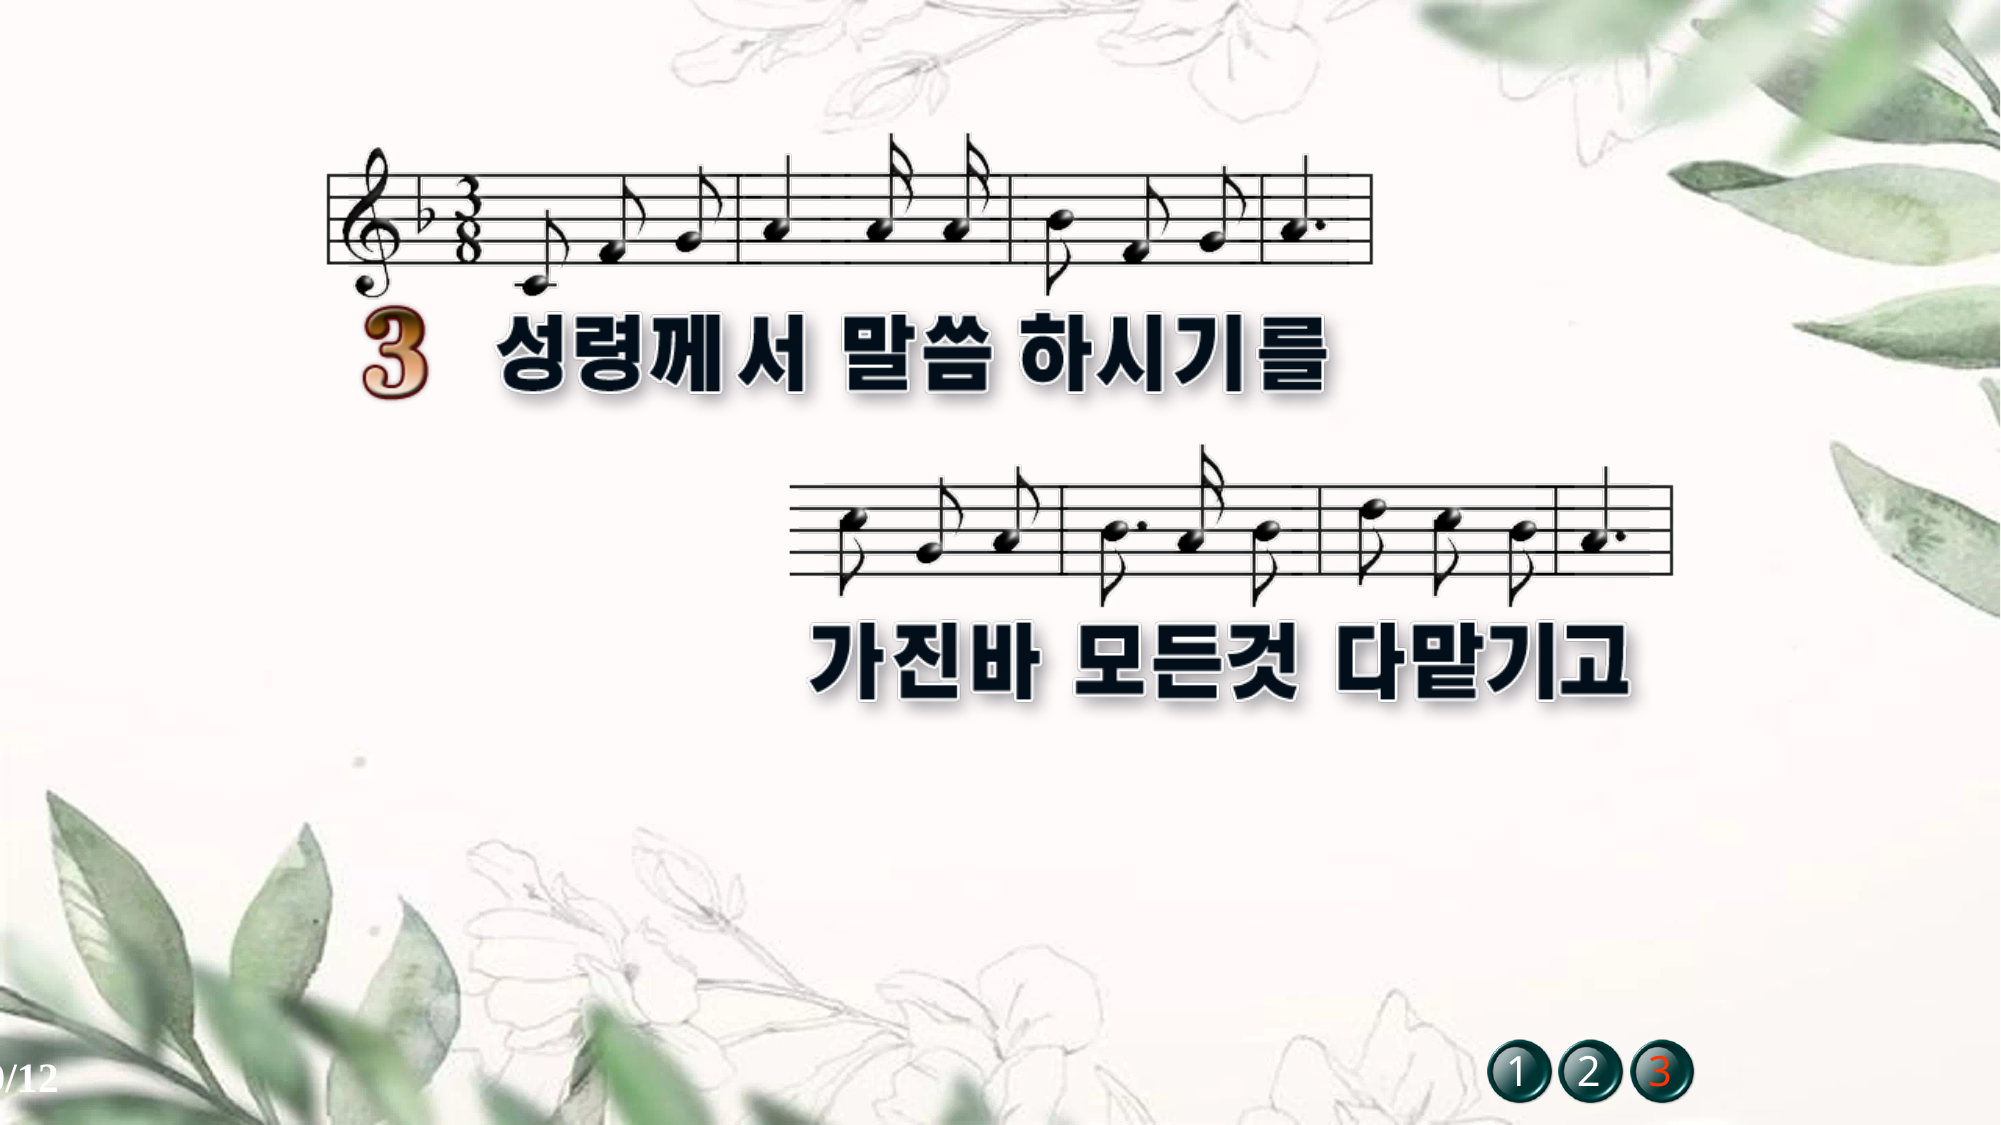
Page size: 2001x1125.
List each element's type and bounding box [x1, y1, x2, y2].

text_box [1484, 1035, 1555, 1106]
text_box [1627, 1035, 1697, 1106]
text_box [1555, 1035, 1626, 1106]
picture [0, 0, 2001, 1125]
